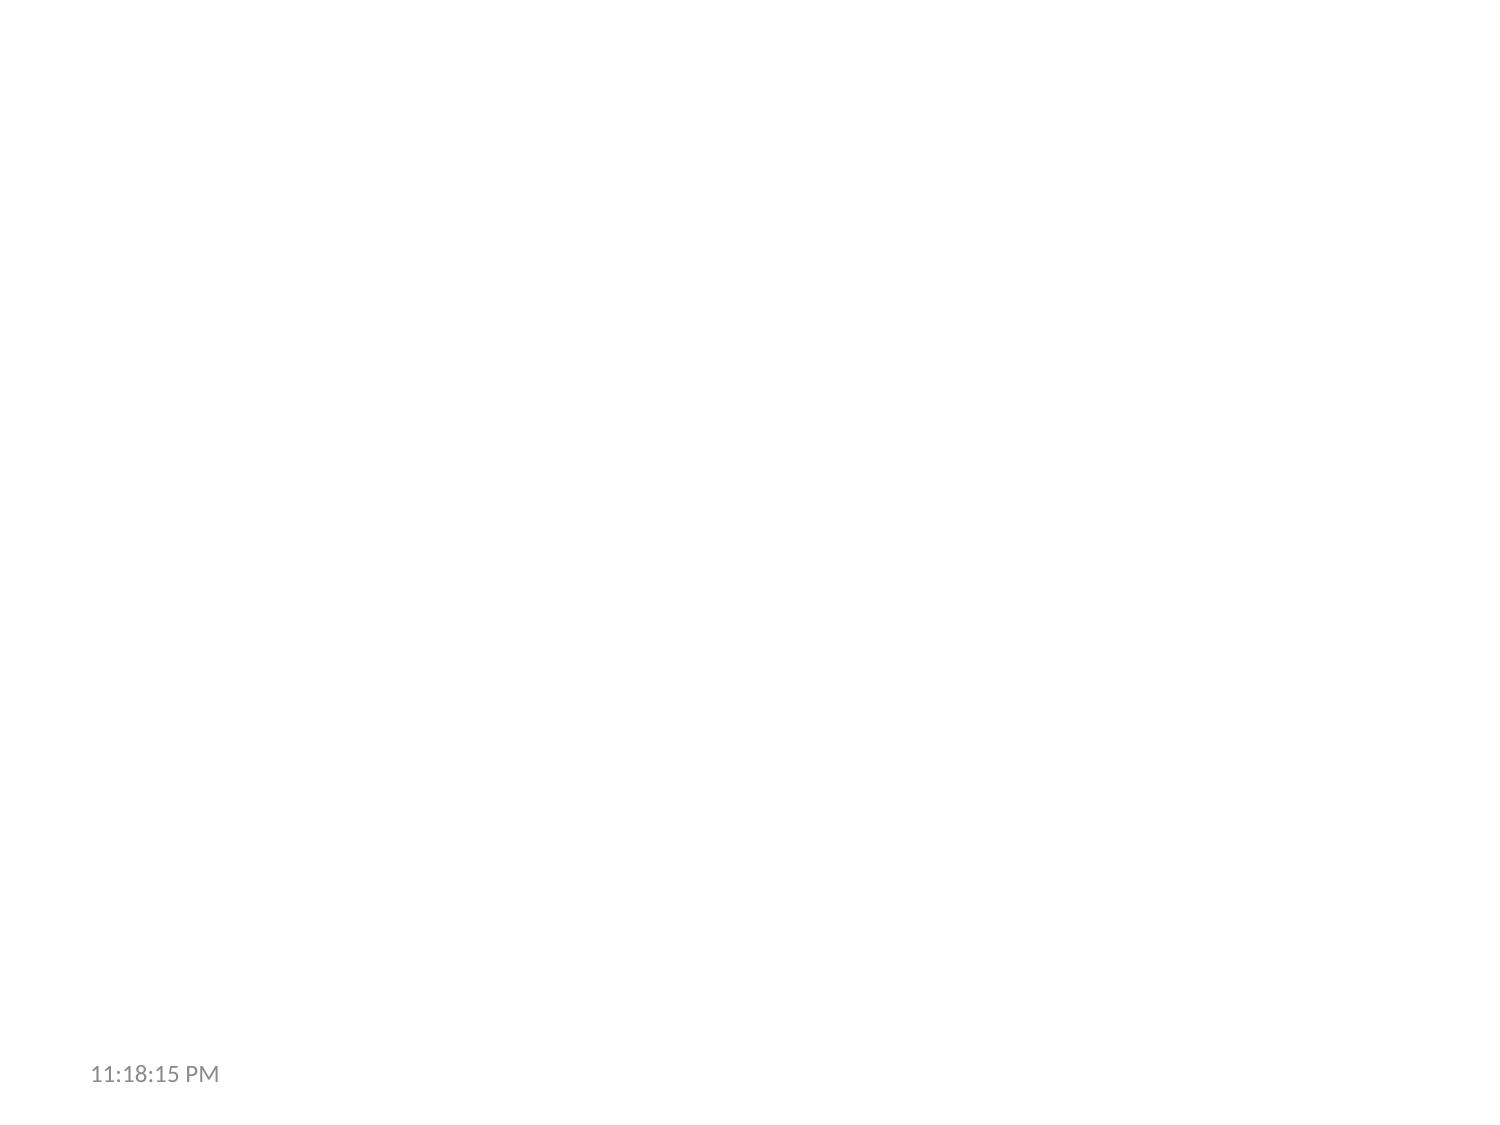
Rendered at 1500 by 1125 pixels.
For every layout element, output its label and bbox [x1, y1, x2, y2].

slide_number [75, 1042, 425, 1103]
